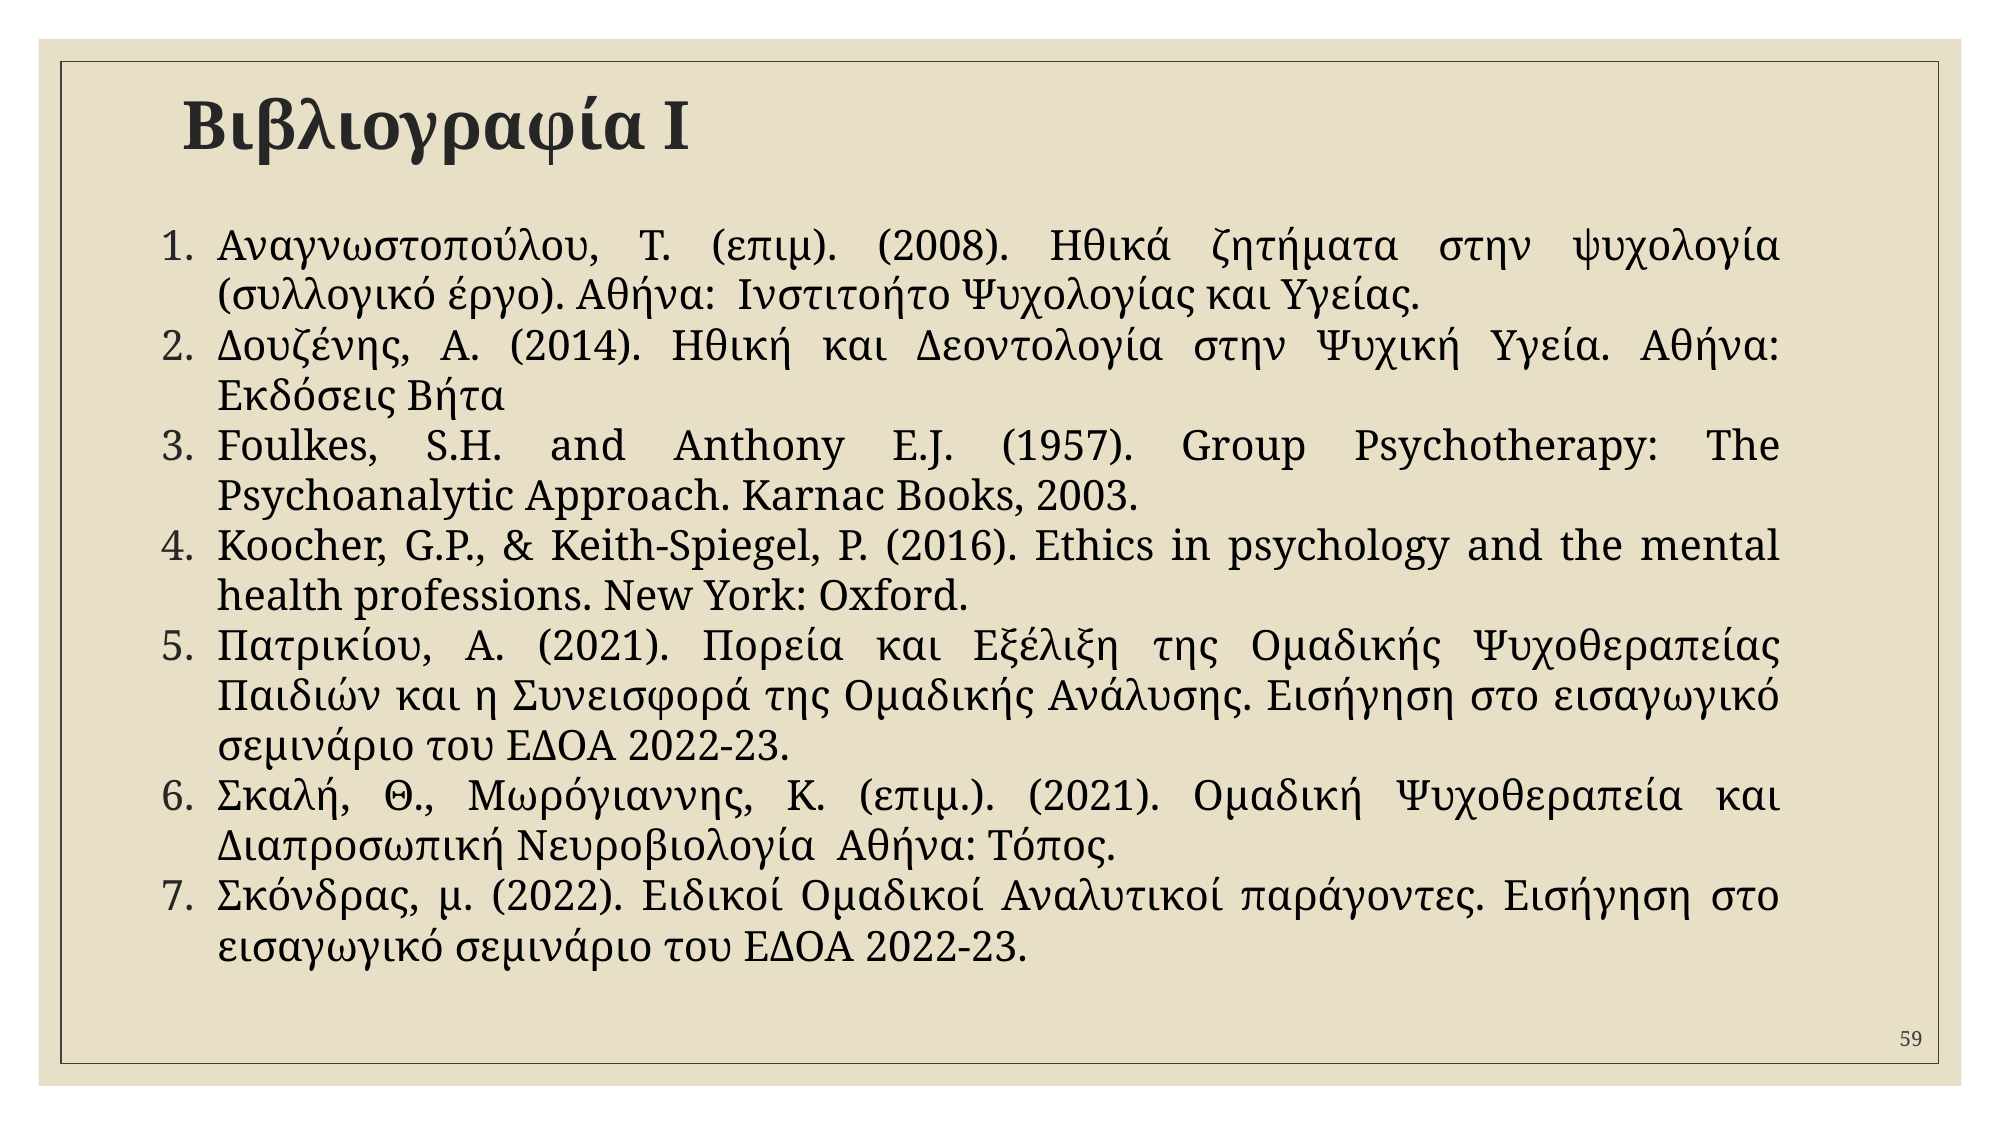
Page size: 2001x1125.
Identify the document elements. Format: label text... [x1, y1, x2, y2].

slide_number 59 [1697, 1019, 1938, 1062]
title Βιβλιογραφία Ι [167, 65, 1818, 191]
list Αναγνωστοπούλου, Τ. (επιμ). (2008). Ηθικά ζητήματα στην ψυχολογία (συλλογικό έργο). Αθήνα: Ινστιτοήτο Ψυχολογίας και Υγείας. Δουζένης, Α. (2014). Ηθική και Δεοντολογία στην Ψυχική Υγεία. Αθήνα: Εκδόσεις Βήτα Foulkes, S.H. and Anthony E.J. (1957). Group Psychotherapy: The Psychoanalytic Approach. Karnac Books, 2003. Koocher, G.P., & Keith-Spiegel, P. (2016). Ethics in psychology and the mental health professions. New York: Oxford. Πατρικίου, Α. (2021). Πορεία και Εξέλιξη της Ομαδικής Ψυχοθεραπείας Παιδιών και η Συνεισφορά της Ομαδικής Ανάλυσης. Εισήγηση στο εισαγωγικό σεμινάριο του ΕΔΟΑ 2022-23. Σκαλή, Θ., Μωρόγιαννης, Κ. (επιμ.). (2021). Ομαδική Ψυχοθεραπεία και Διαπροσωπική Νευροβιολογία Αθήνα: Τόπος. Σκόνδρας, μ. (2022). Ειδικοί Ομαδικοί Αναλυτικοί παράγοντες. Εισήγηση στο εισαγωγικό σεμινάριο του ΕΔΟΑ 2022-23. [145, 165, 1796, 1115]
